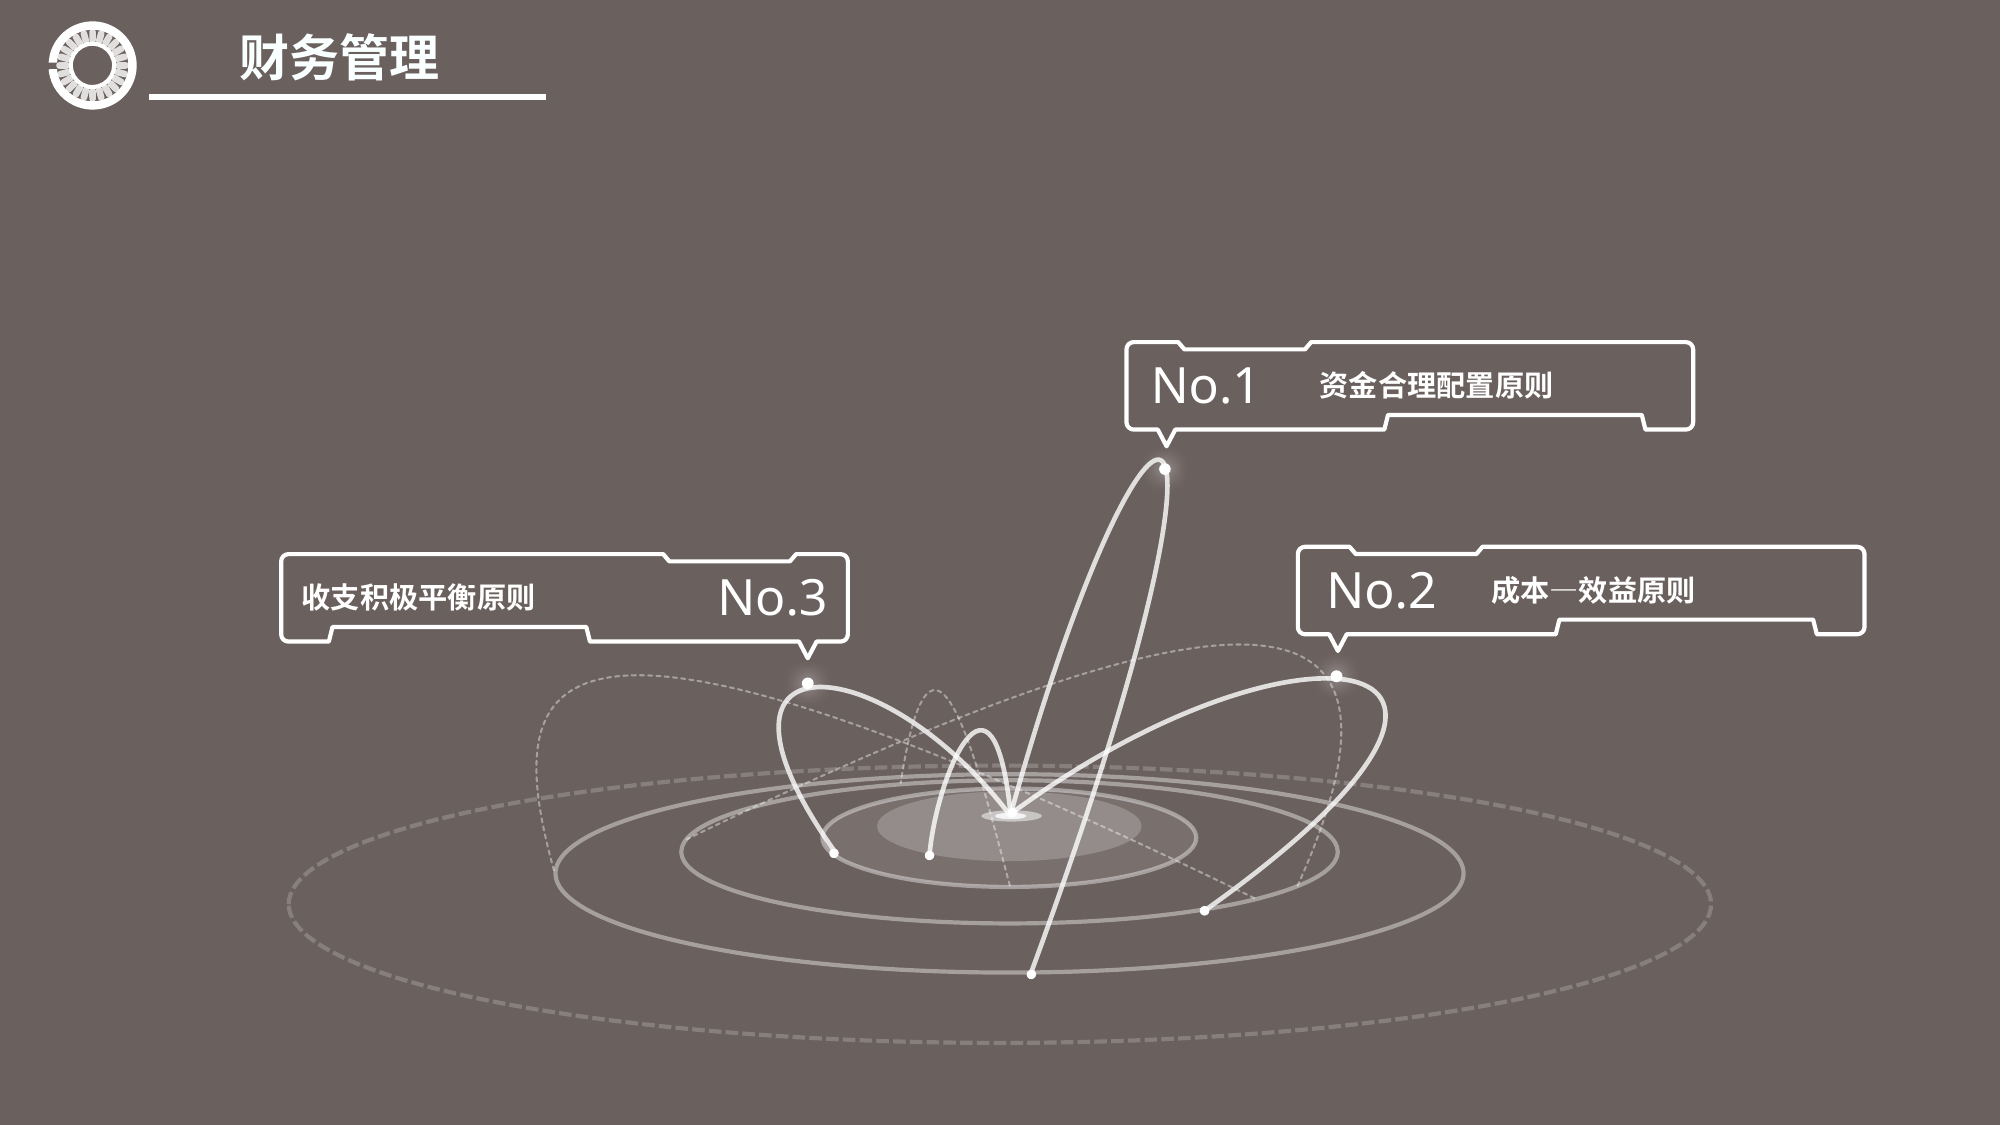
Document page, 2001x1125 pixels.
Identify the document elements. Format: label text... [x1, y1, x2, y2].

text_box [1112, 642, 1295, 745]
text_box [48, 21, 137, 110]
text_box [1301, 660, 1372, 712]
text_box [1002, 946, 1060, 1003]
text_box [286, 763, 1714, 1046]
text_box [1126, 341, 1694, 447]
text_box [906, 689, 978, 765]
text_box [901, 827, 958, 884]
text_box [1106, 678, 1388, 782]
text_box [1297, 546, 1865, 652]
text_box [280, 553, 852, 659]
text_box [984, 784, 1041, 841]
text_box 财务管理 [142, 31, 564, 89]
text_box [1129, 455, 1201, 505]
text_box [1176, 882, 1233, 939]
text_box [968, 728, 1005, 765]
text_box [1022, 496, 1168, 766]
text_box [849, 689, 912, 742]
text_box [805, 825, 863, 882]
text_box [960, 683, 1047, 765]
text_box [534, 673, 962, 798]
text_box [772, 667, 844, 719]
